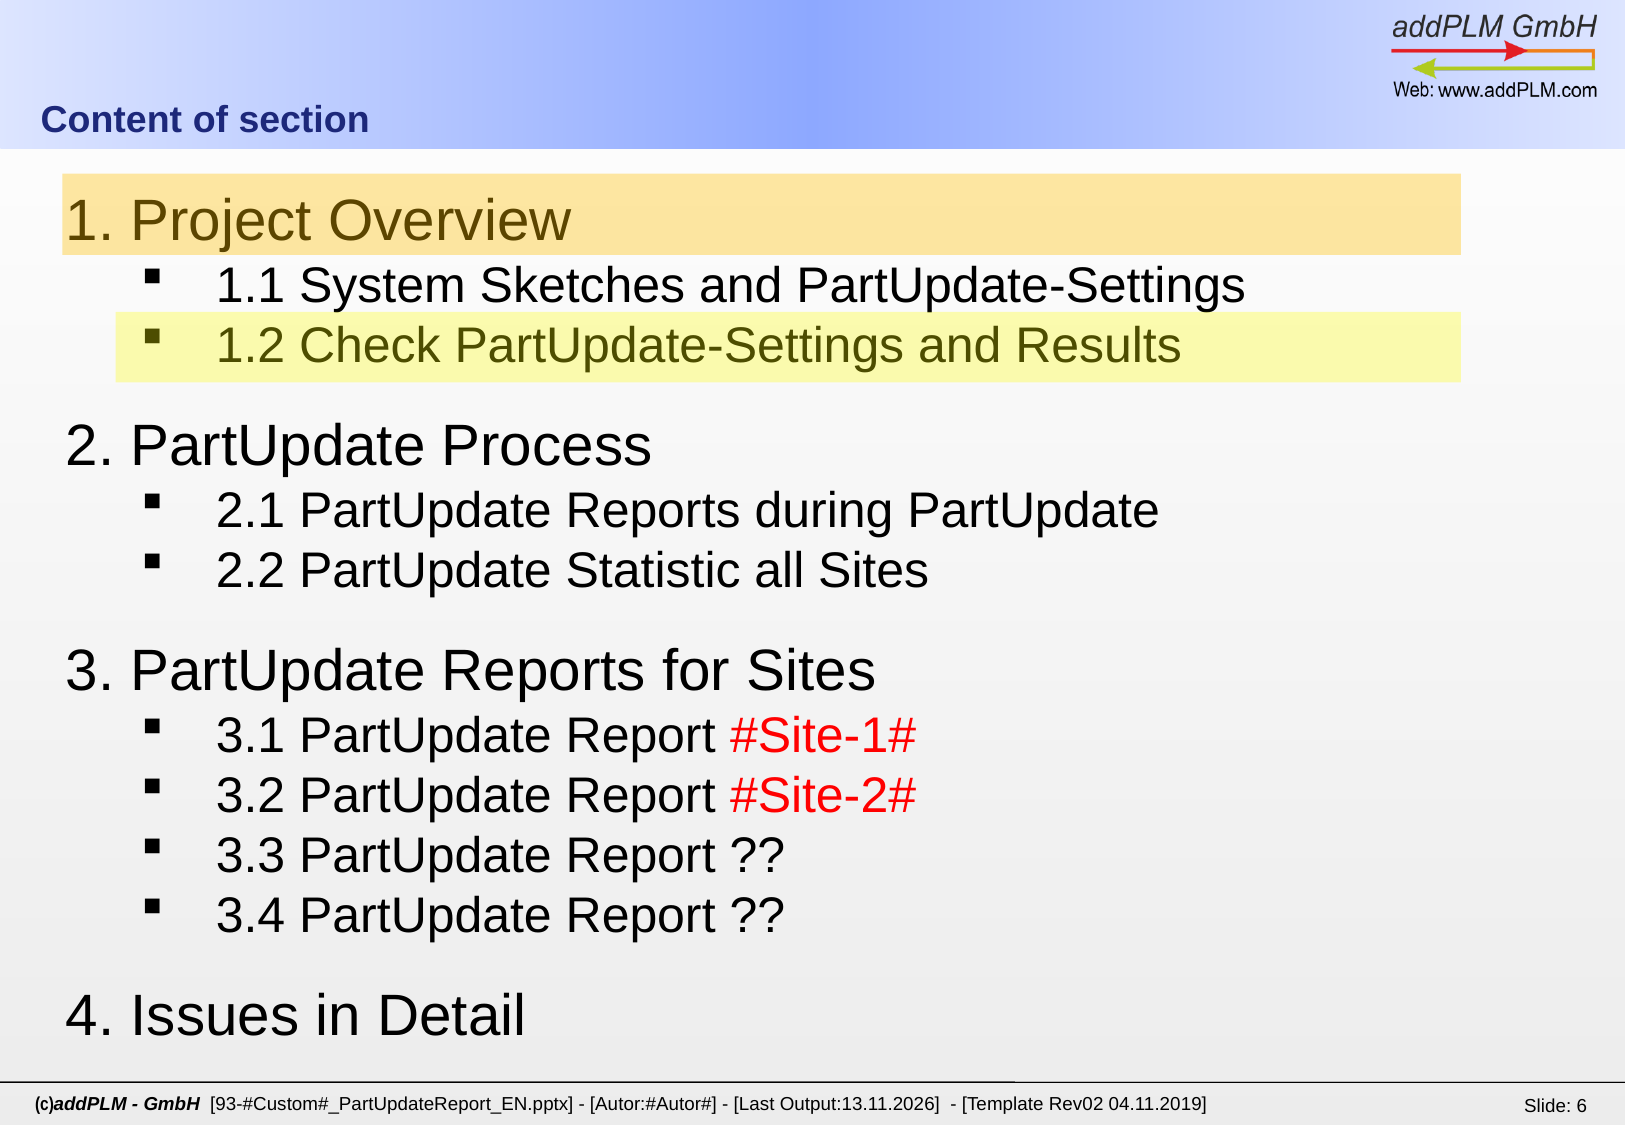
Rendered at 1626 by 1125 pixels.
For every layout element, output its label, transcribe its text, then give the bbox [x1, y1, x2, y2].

text_box [62, 173, 1461, 255]
picture [1391, 14, 1597, 97]
text_box [115, 311, 1461, 383]
title Content of section [40, 67, 1582, 131]
